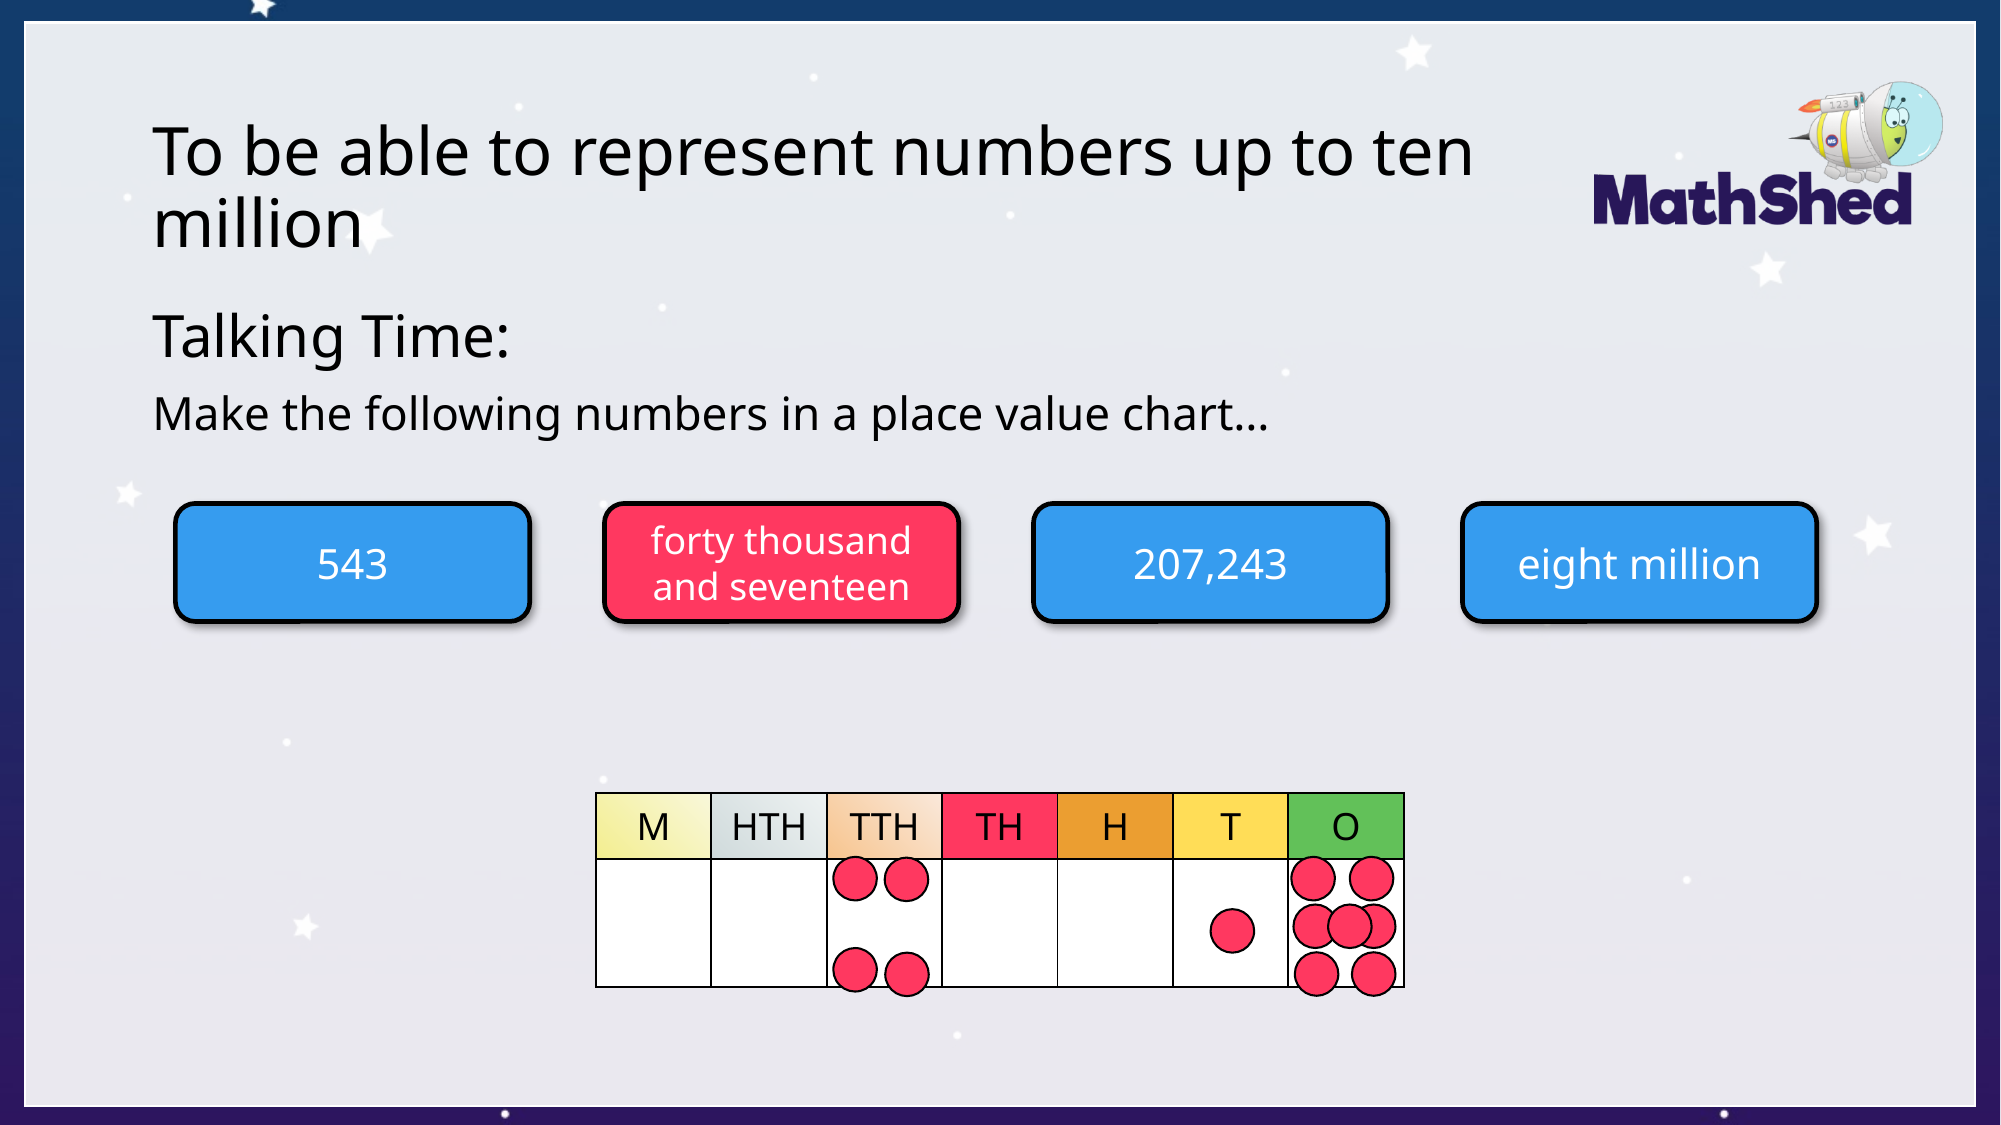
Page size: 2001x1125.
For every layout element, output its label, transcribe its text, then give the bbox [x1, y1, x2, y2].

table_cell [597, 860, 710, 986]
table_cell [1289, 860, 1403, 986]
table_header M [597, 794, 710, 858]
text_box [1362, 903, 1397, 950]
text_box [884, 951, 930, 998]
text_box 543 [174, 502, 531, 623]
text_box [1327, 903, 1373, 950]
table_cell [828, 860, 941, 986]
text_box [832, 855, 878, 902]
text_box [1350, 951, 1397, 997]
text_box [1348, 855, 1395, 902]
text_box forty thousand and seventeen [603, 502, 960, 623]
table_header O [1289, 794, 1403, 858]
title To be able to represent numbers up to ten million [137, 81, 1578, 299]
text_box [832, 946, 878, 993]
text_box [1209, 908, 1256, 954]
list Talking Time: Make the following numbers in a place value chart… [137, 299, 1863, 1014]
table_cell [712, 860, 826, 986]
table_header TH [943, 794, 1057, 858]
text_box 207,243 [1032, 502, 1389, 623]
text_box [1292, 903, 1333, 950]
text_box [1293, 951, 1340, 997]
text_box [883, 856, 930, 903]
table_cell [1058, 860, 1172, 986]
picture [0, 0, 2001, 1125]
table_header TTH [828, 794, 941, 858]
table_header HTH [712, 794, 826, 858]
table_cell [1174, 860, 1287, 986]
text_box [1290, 855, 1336, 902]
text_box eight million [1461, 502, 1818, 623]
table_cell [943, 860, 1057, 986]
table_header H [1058, 794, 1172, 858]
table_header T [1174, 794, 1287, 858]
